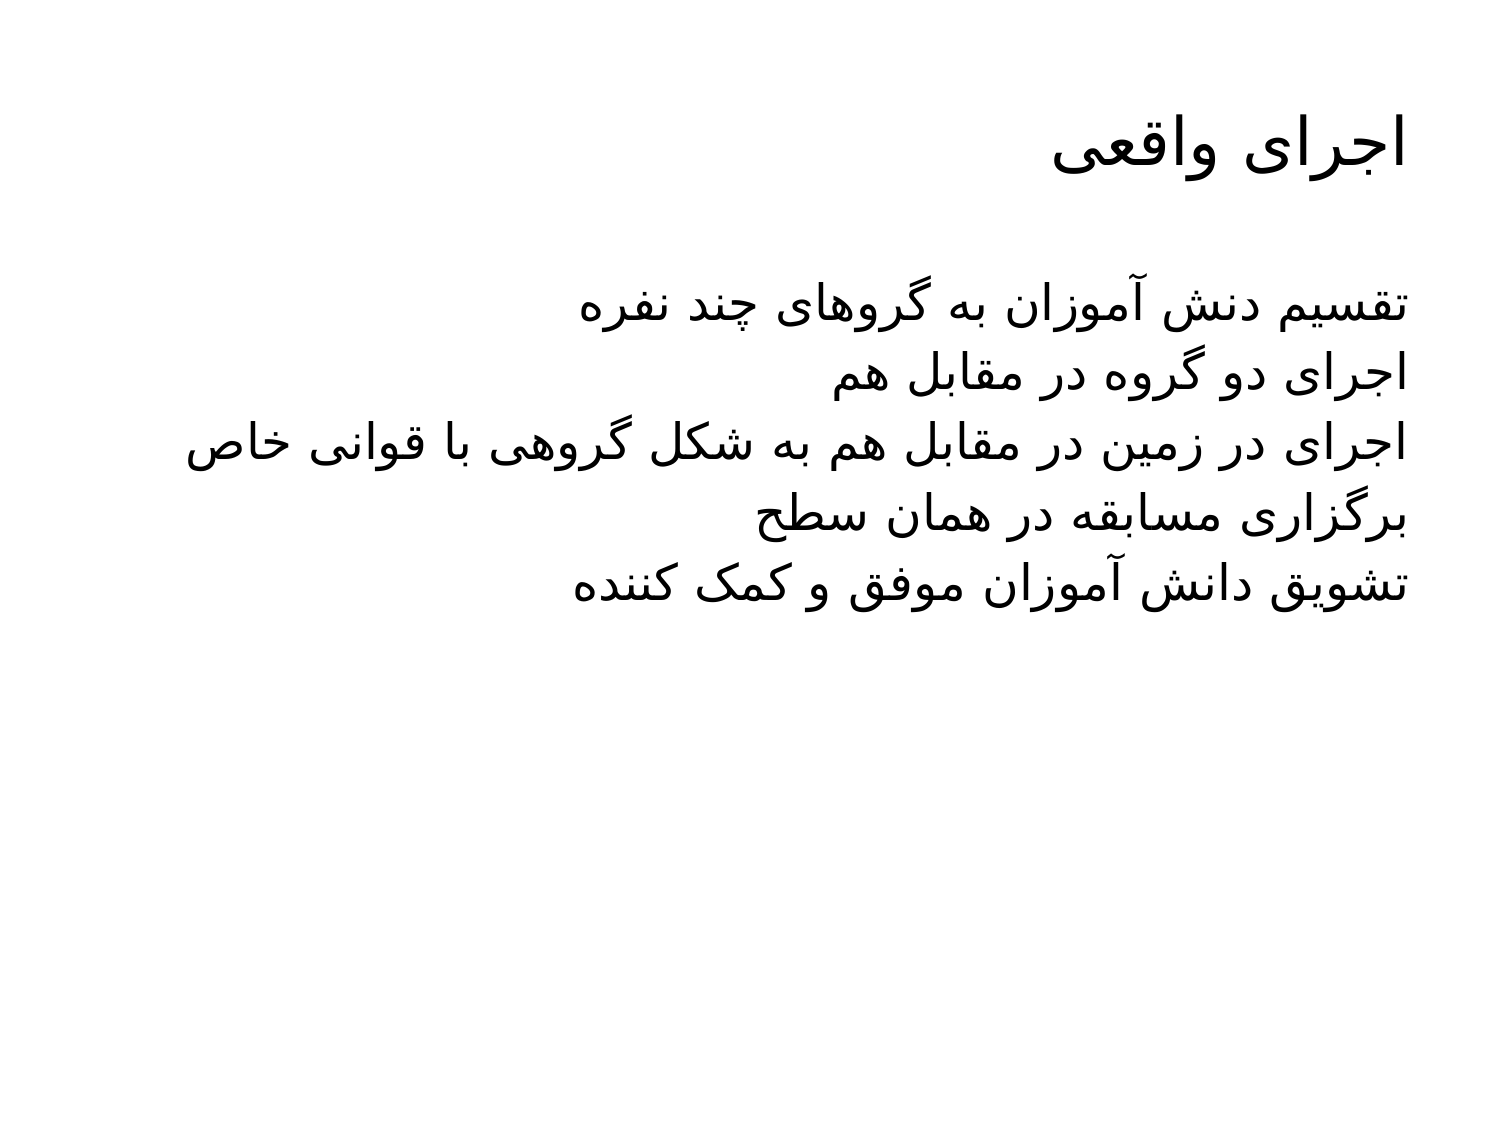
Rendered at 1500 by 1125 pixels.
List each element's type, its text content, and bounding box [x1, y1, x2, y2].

title اجرای واقعی [75, 45, 1425, 233]
list تقسیم دنش آموزان به گروهای چند نفره اجرای دو گروه در مقابل هم اجرای در زمین در مقابل هم به شکل گروهی با قوانی خاص برگزاری مسابقه در همان سطح تشویق دانش آموزان موفق و کمک کننده [75, 262, 1425, 1005]
